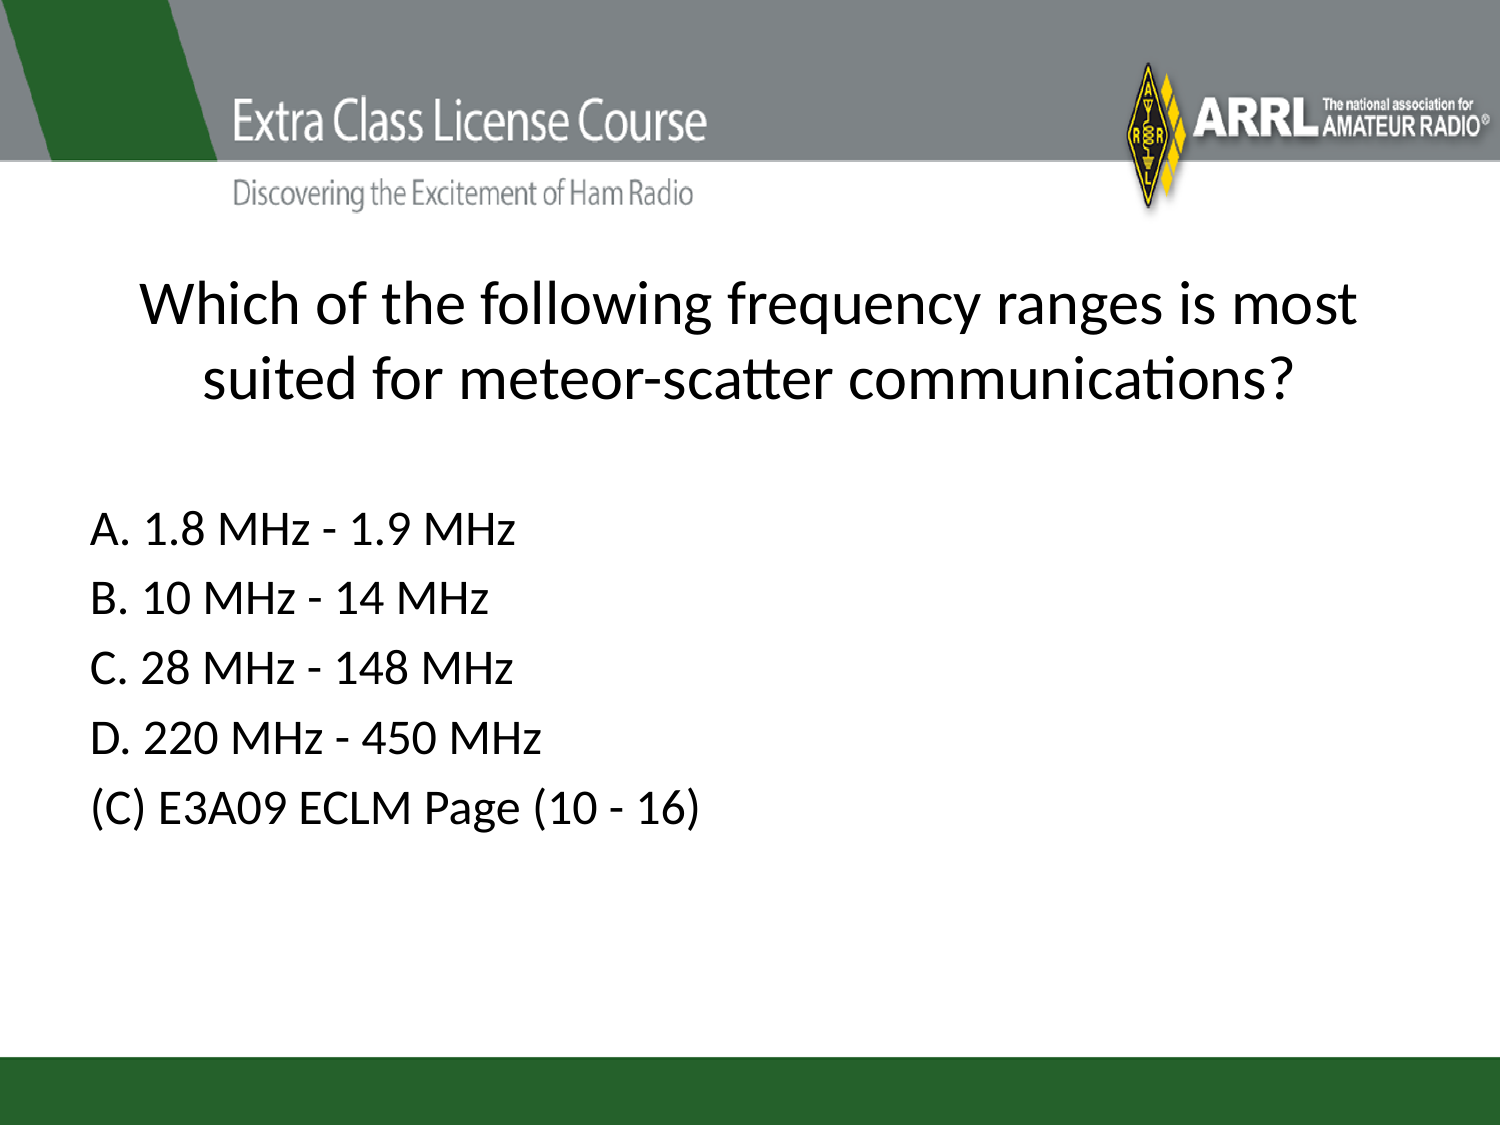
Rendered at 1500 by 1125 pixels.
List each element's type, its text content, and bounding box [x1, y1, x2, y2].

title Which of the following frequency ranges is most suited for meteor-scatter communications? [75, 254, 1425, 435]
picture [0, 0, 1500, 1125]
list A. 1.8 MHz - 1.9 MHz B. 10 MHz - 14 MHz C. 28 MHz - 148 MHz D. 220 MHz - 450 MHz (C) E3A09 ECLM Page (10 - 16) [75, 487, 1425, 1005]
